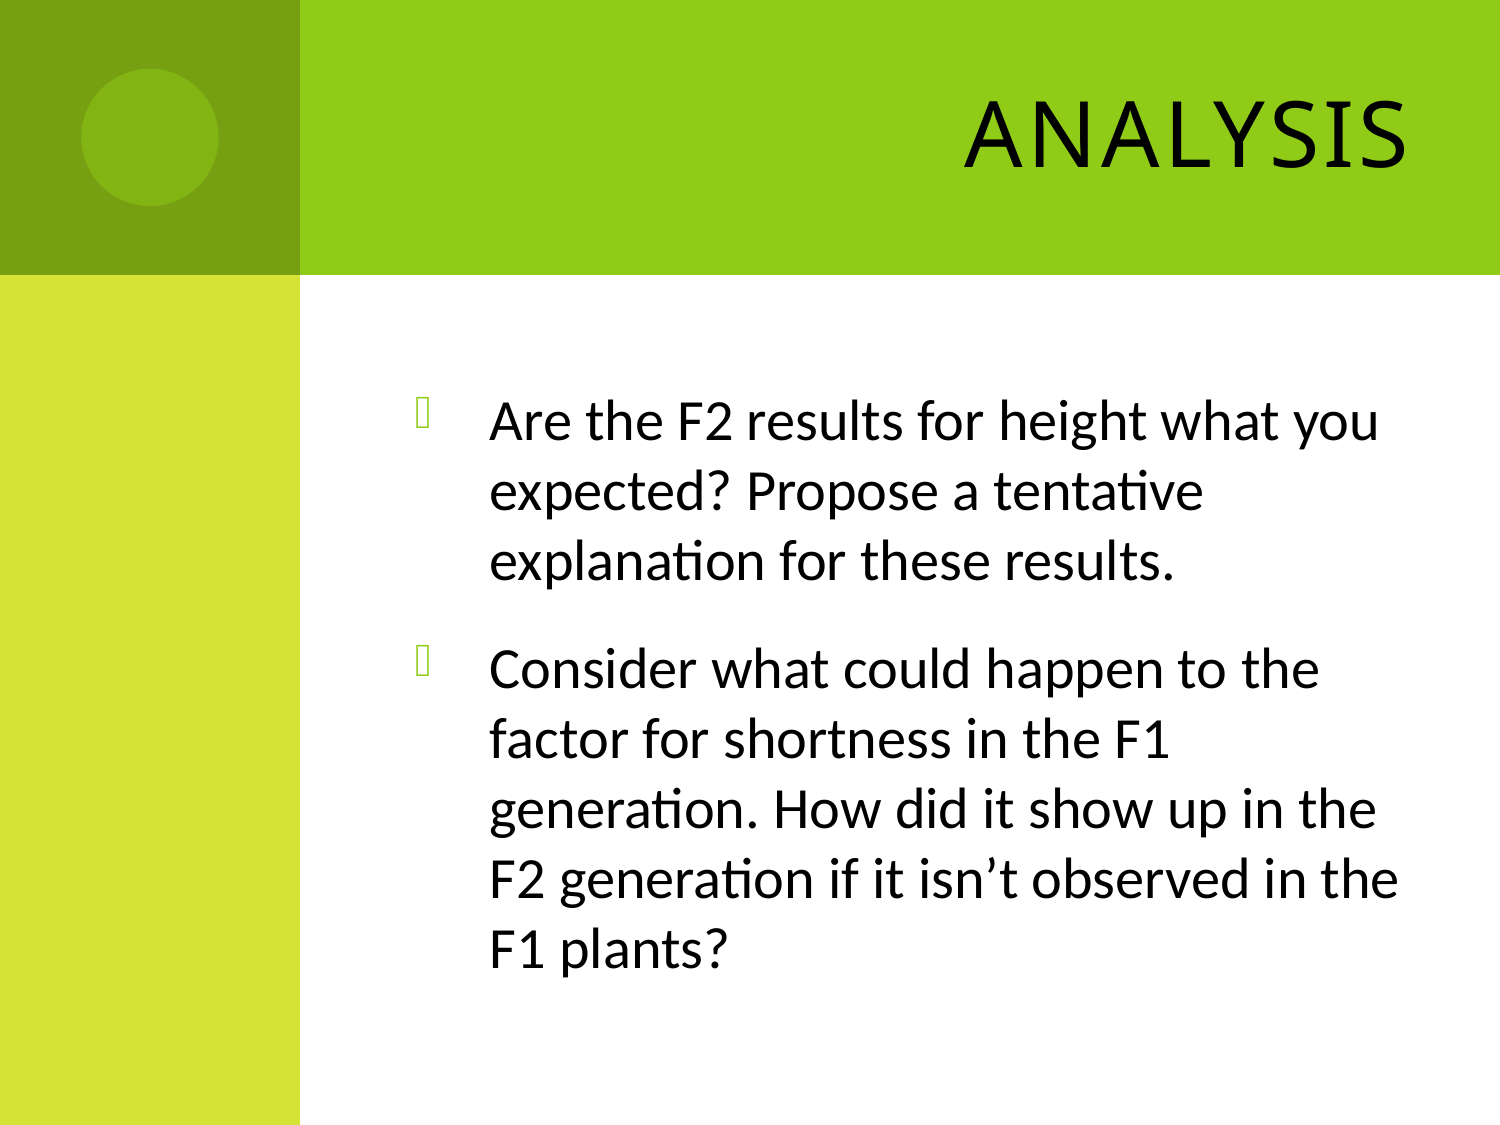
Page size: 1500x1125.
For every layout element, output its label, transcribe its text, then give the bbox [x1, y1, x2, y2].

title Analysis [399, 37, 1425, 225]
list Are the F2 results for height what you expected? Propose a tentative explanation for these results. Consider what could happen to the factor for shortness in the F1 generation. How did it show up in the F2 generation if it isn’t observed in the F1 plants? [399, 375, 1425, 1005]
